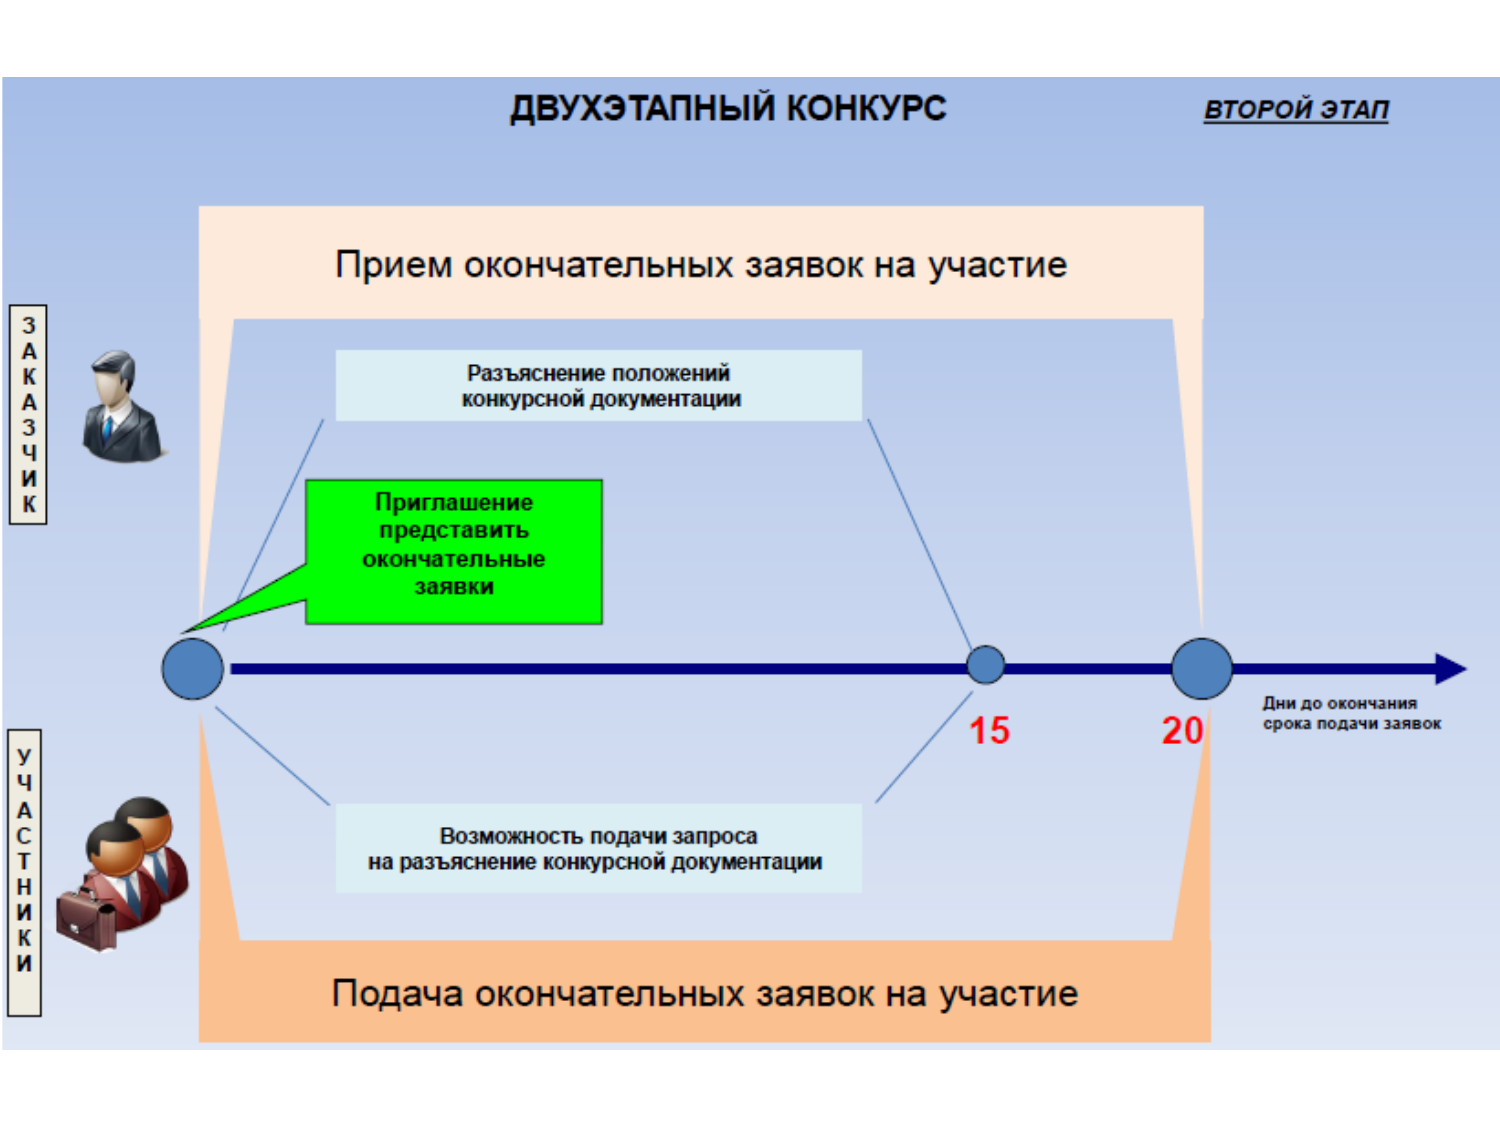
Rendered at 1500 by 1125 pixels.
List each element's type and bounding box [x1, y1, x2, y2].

picture [2, 76, 1500, 1050]
